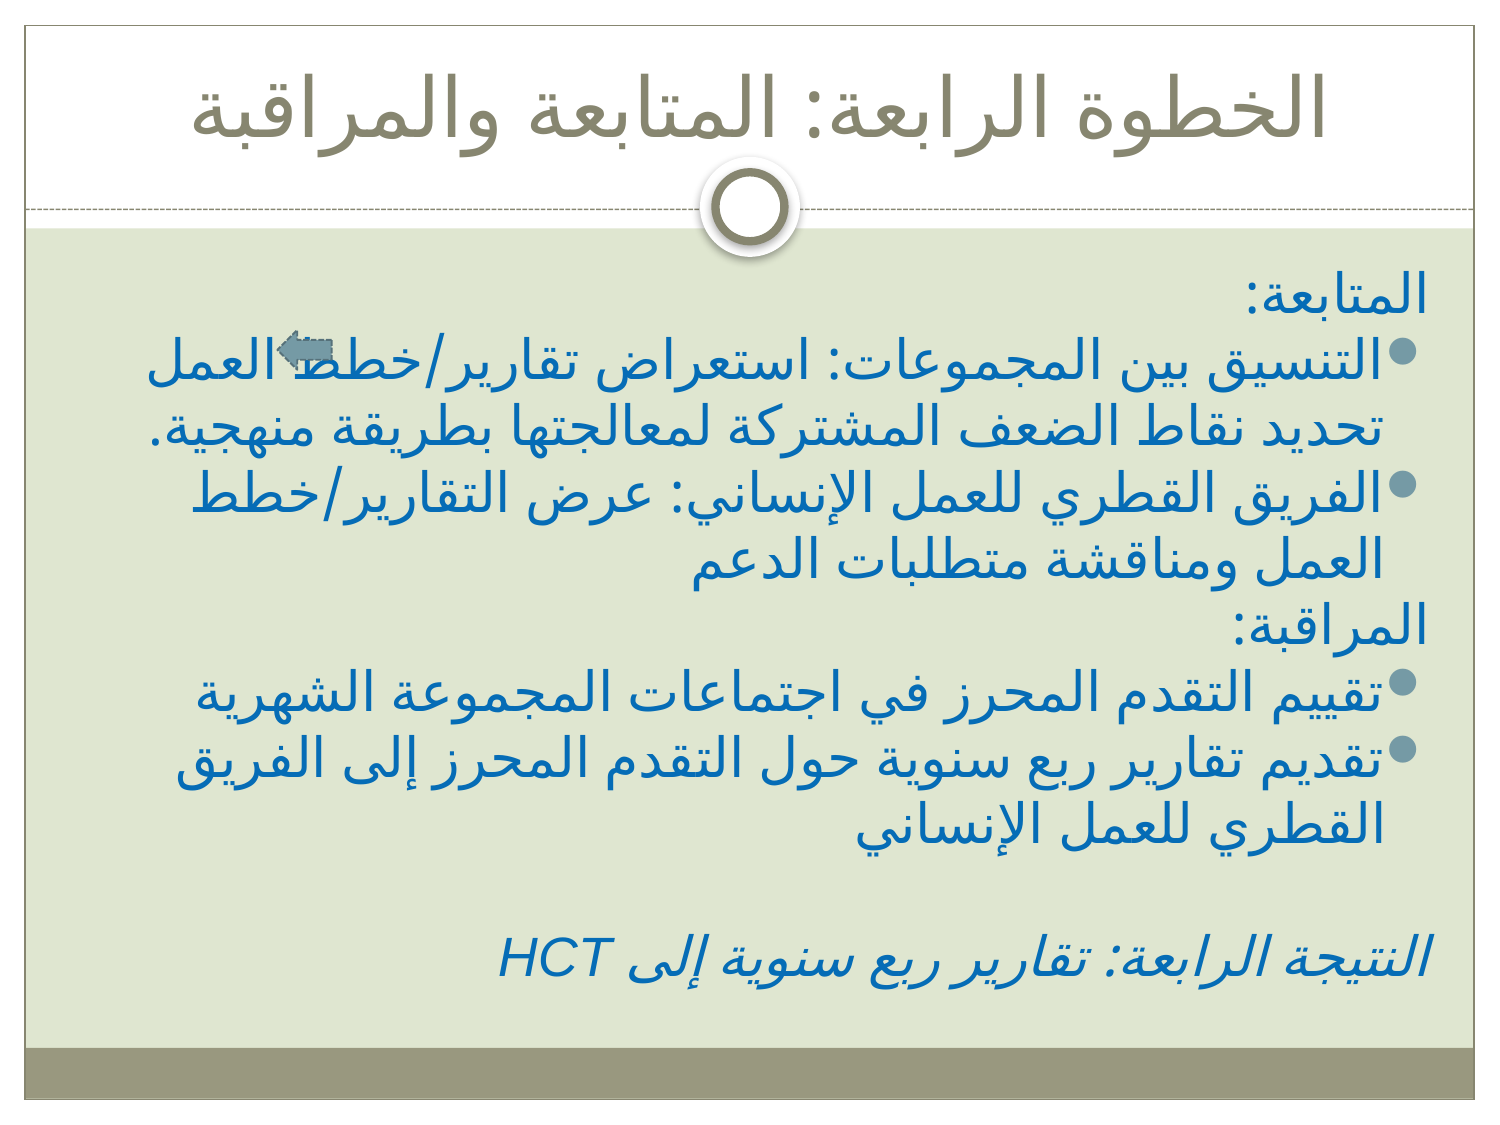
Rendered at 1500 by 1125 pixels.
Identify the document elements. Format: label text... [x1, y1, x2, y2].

list المتابعة: التنسيق بين المجموعات: استعراض تقارير/خطط العمل تحديد نقاط الضعف المشتركة لمعالجتها بطريقة منهجية. الفريق القطري للعمل الإنساني: عرض التقارير/خطط العمل ومناقشة متطلبات الدعم المراقبة: تقييم التقدم المحرز في اجتماعات المجموعة الشهرية تقديم تقارير ربع سنوية حول التقدم المحرز إلى الفريق القطري للعمل الإنساني النتيجة الرابعة: تقارير ربع سنوية إلى HCT [49, 250, 1445, 1001]
title الخطوة الرابعة: المتابعة والمراقبة [49, 37, 1450, 162]
text_box [276, 329, 333, 371]
